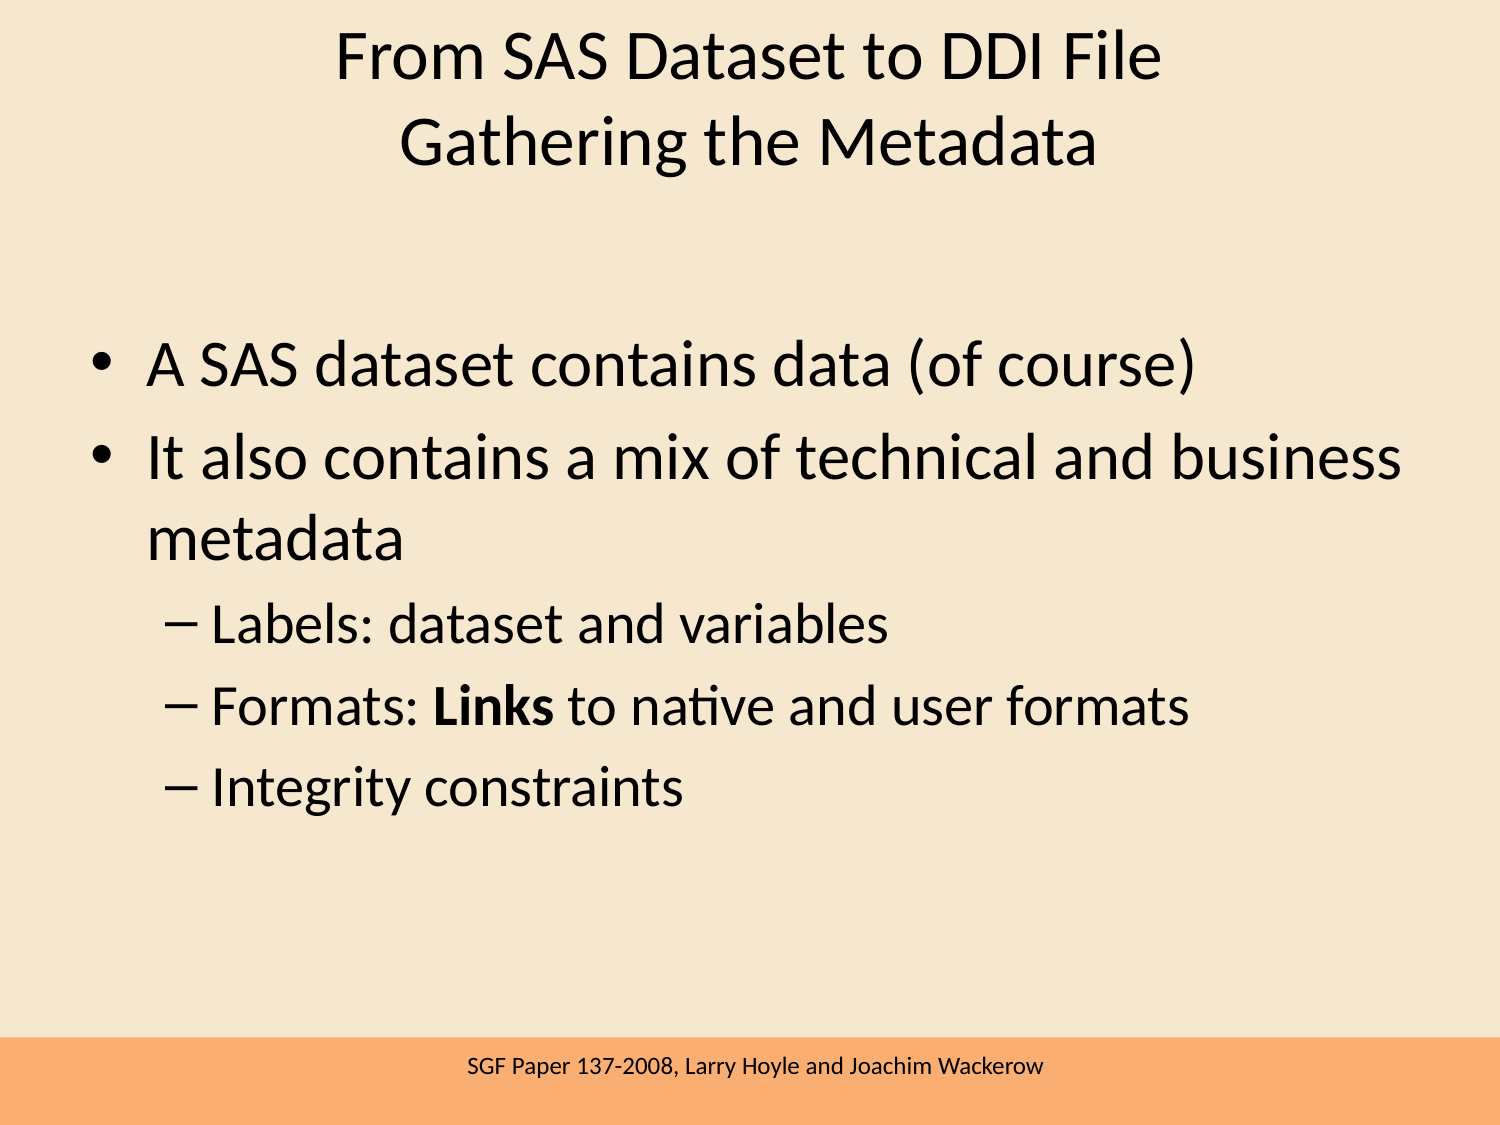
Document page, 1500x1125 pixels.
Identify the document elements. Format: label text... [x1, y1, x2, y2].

title From SAS Dataset to DDI File Gathering the Metadata [75, 0, 1425, 188]
list A SAS dataset contains data (of course) It also contains a mix of technical and business metadata Labels: dataset and variables Formats: Links to native and user formats Integrity constraints [75, 312, 1425, 1005]
footer SGF Paper 137-2008, Larry Hoyle and Joachim Wackerow [399, 1042, 1113, 1103]
